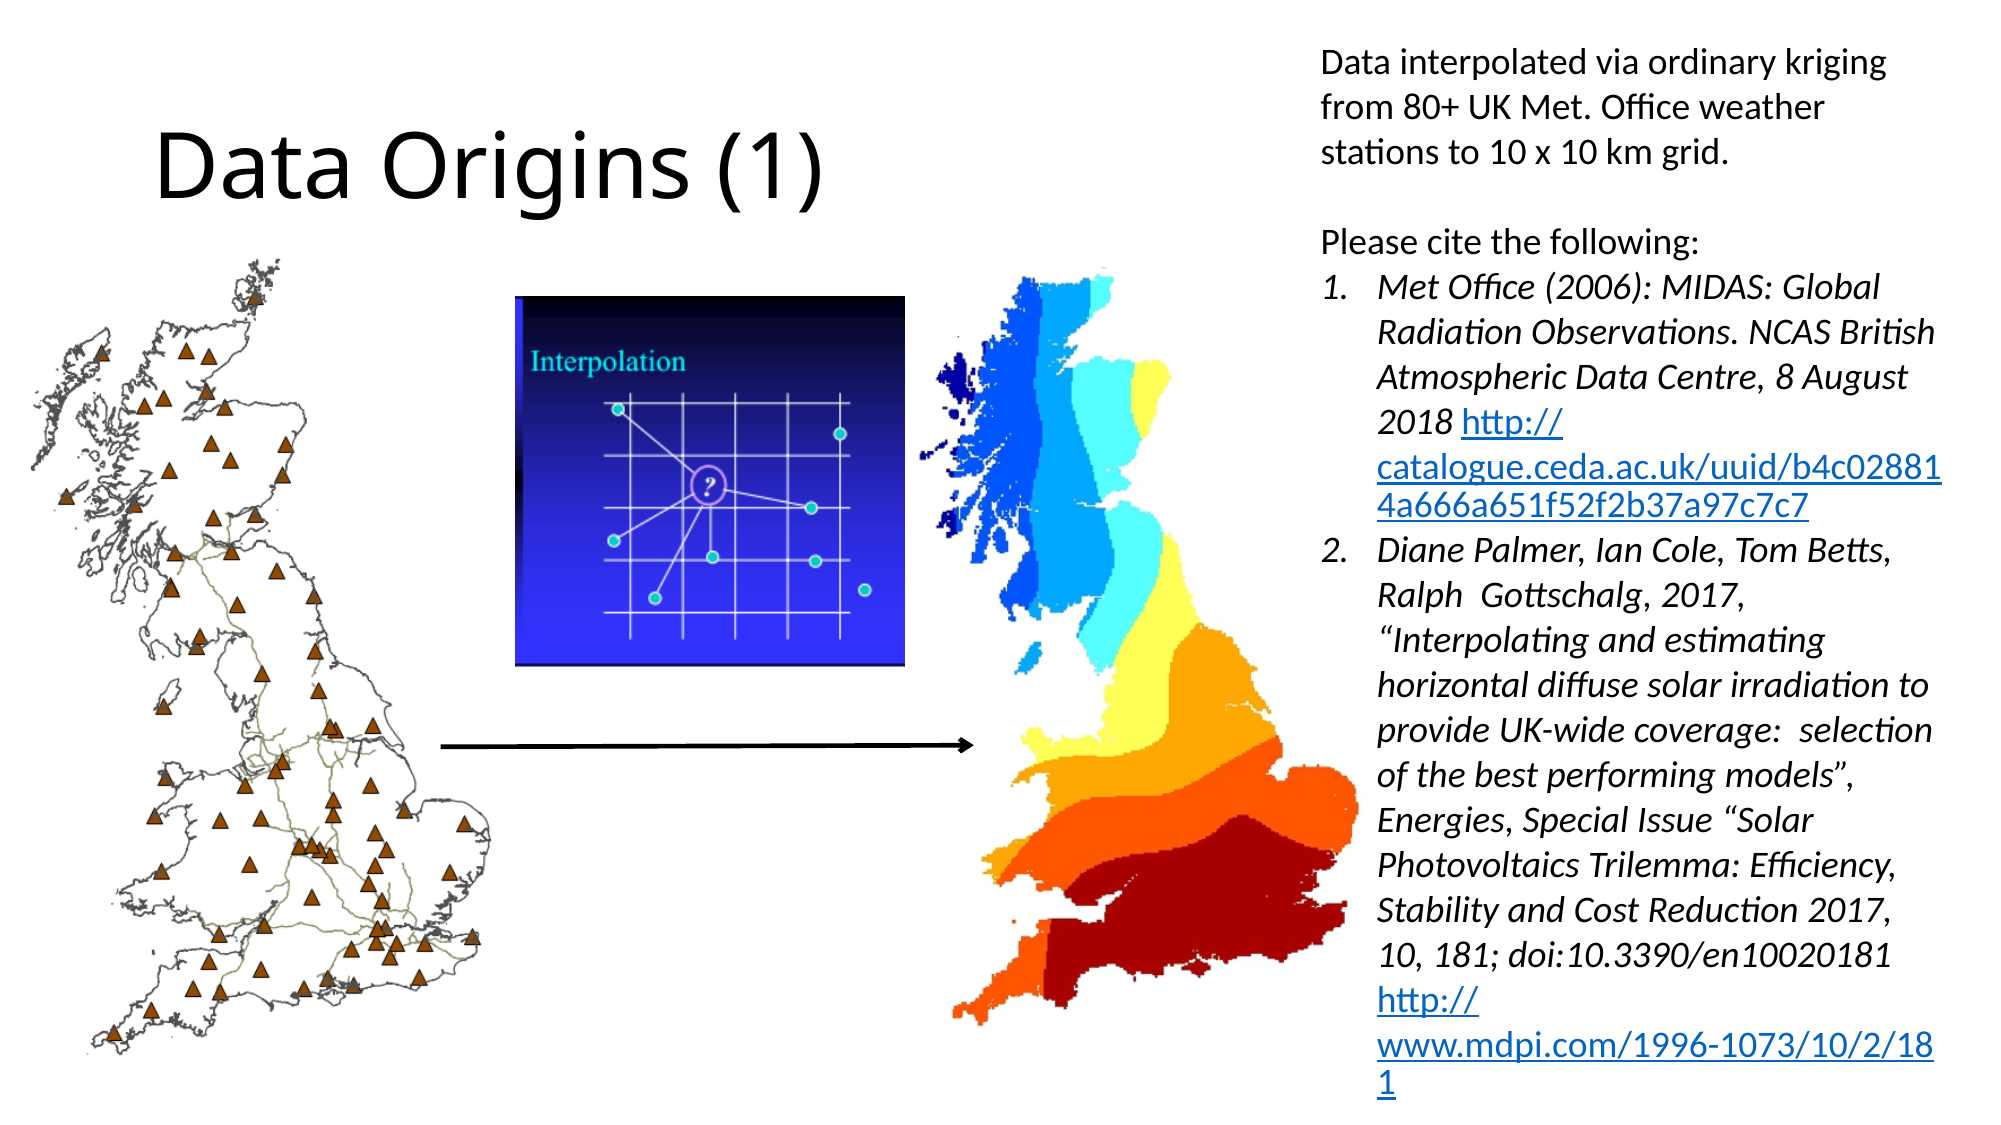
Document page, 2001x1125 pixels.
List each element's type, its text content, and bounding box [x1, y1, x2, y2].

text_box Data interpolated via ordinary kriging from 80+ UK Met. Office weather stations to 10 x 10 km grid. Please cite the following: Met Office (2006): MIDAS: Global Radiation Observations. NCAS British Atmospheric Data Centre, 8 August 2018 http://catalogue.ceda.ac.uk/uuid/b4c028814a666a651f52f2b37a97c7c7 Diane Palmer, Ian Cole, Tom Betts, Ralph Gottschalg, 2017, “Interpolating and estimating horizontal diffuse solar irradiation to provide UK-wide coverage: selection of the best performing models”, Energies, Special Issue “Solar Photovoltaics Trilemma: Efficiency, Stability and Cost Reduction 2017, 10, 181; doi:10.3390/en10020181 http://www.mdpi.com/1996-1073/10/2/181 [1305, 29, 1962, 1035]
title Data Origins (1) [137, 59, 1305, 278]
picture [14, 243, 1372, 1066]
